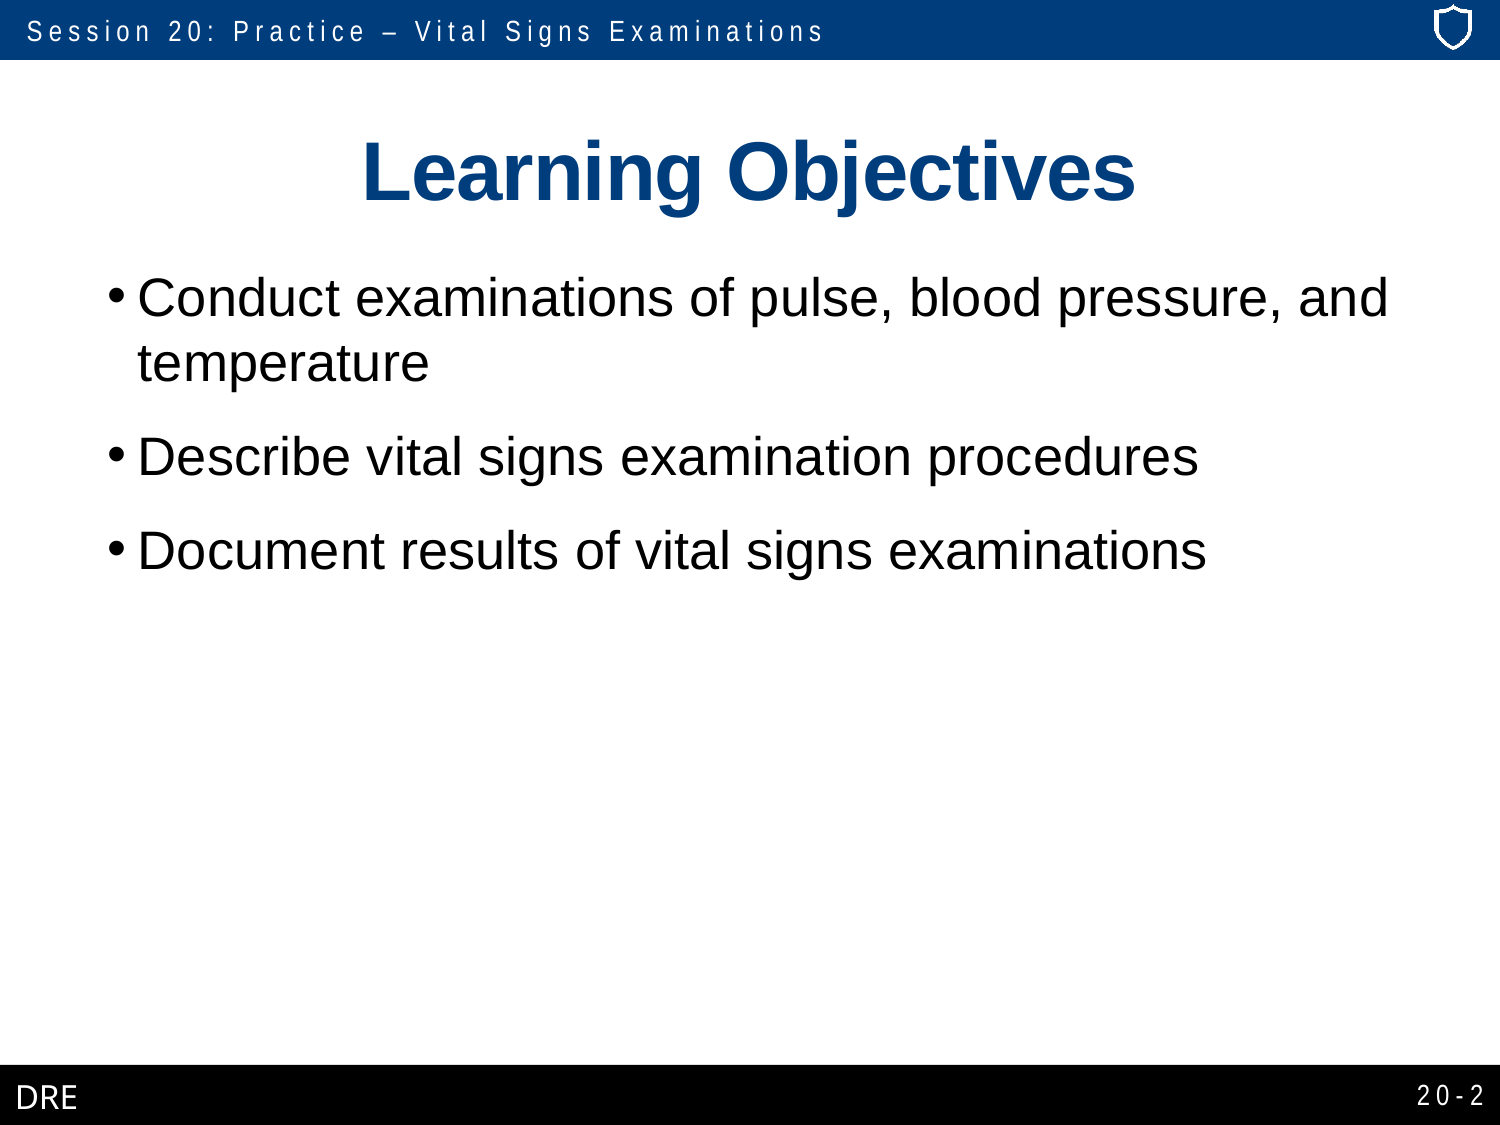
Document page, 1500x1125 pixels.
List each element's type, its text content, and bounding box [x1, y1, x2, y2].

list Conduct examinations of pulse, blood pressure, and temperature Describe vital signs examination procedures Document results of vital signs examinations [75, 254, 1425, 1005]
picture [1434, 4, 1472, 50]
title Learning Objectives [75, 75, 1425, 225]
slide_number 20-2 [1218, 1063, 1499, 1124]
